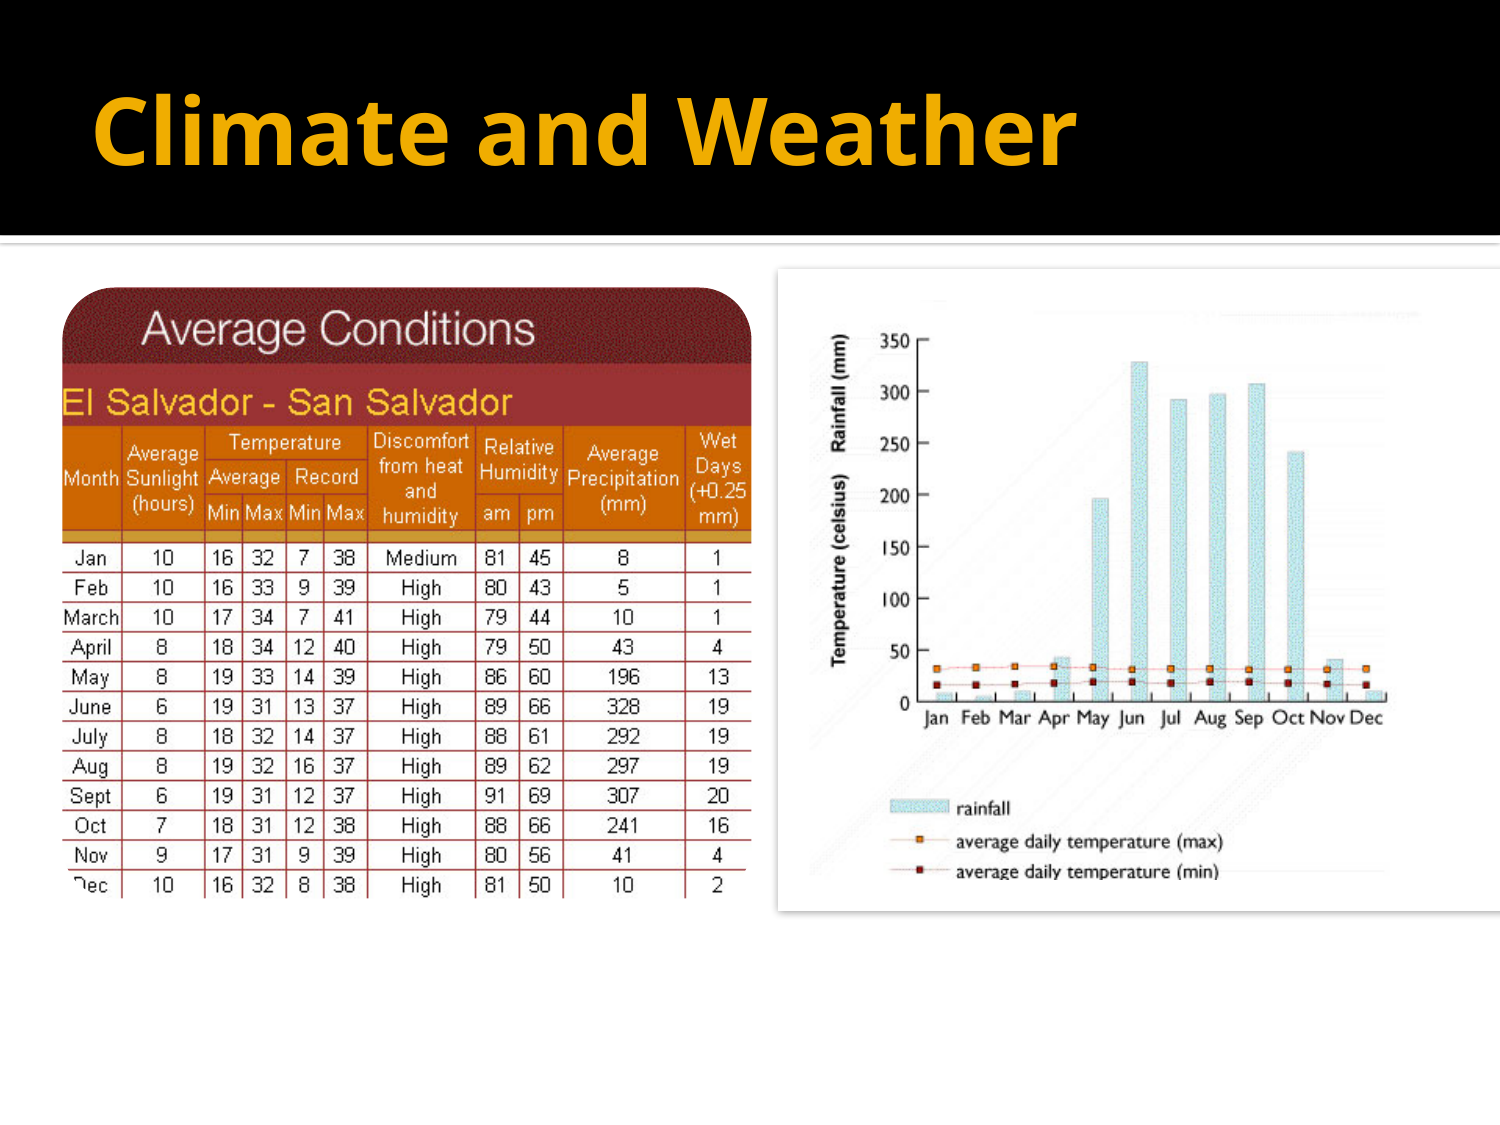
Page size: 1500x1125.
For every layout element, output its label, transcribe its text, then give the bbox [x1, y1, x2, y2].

picture [809, 299, 1500, 880]
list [62, 287, 752, 899]
title Climate and Weather [75, 25, 1425, 231]
